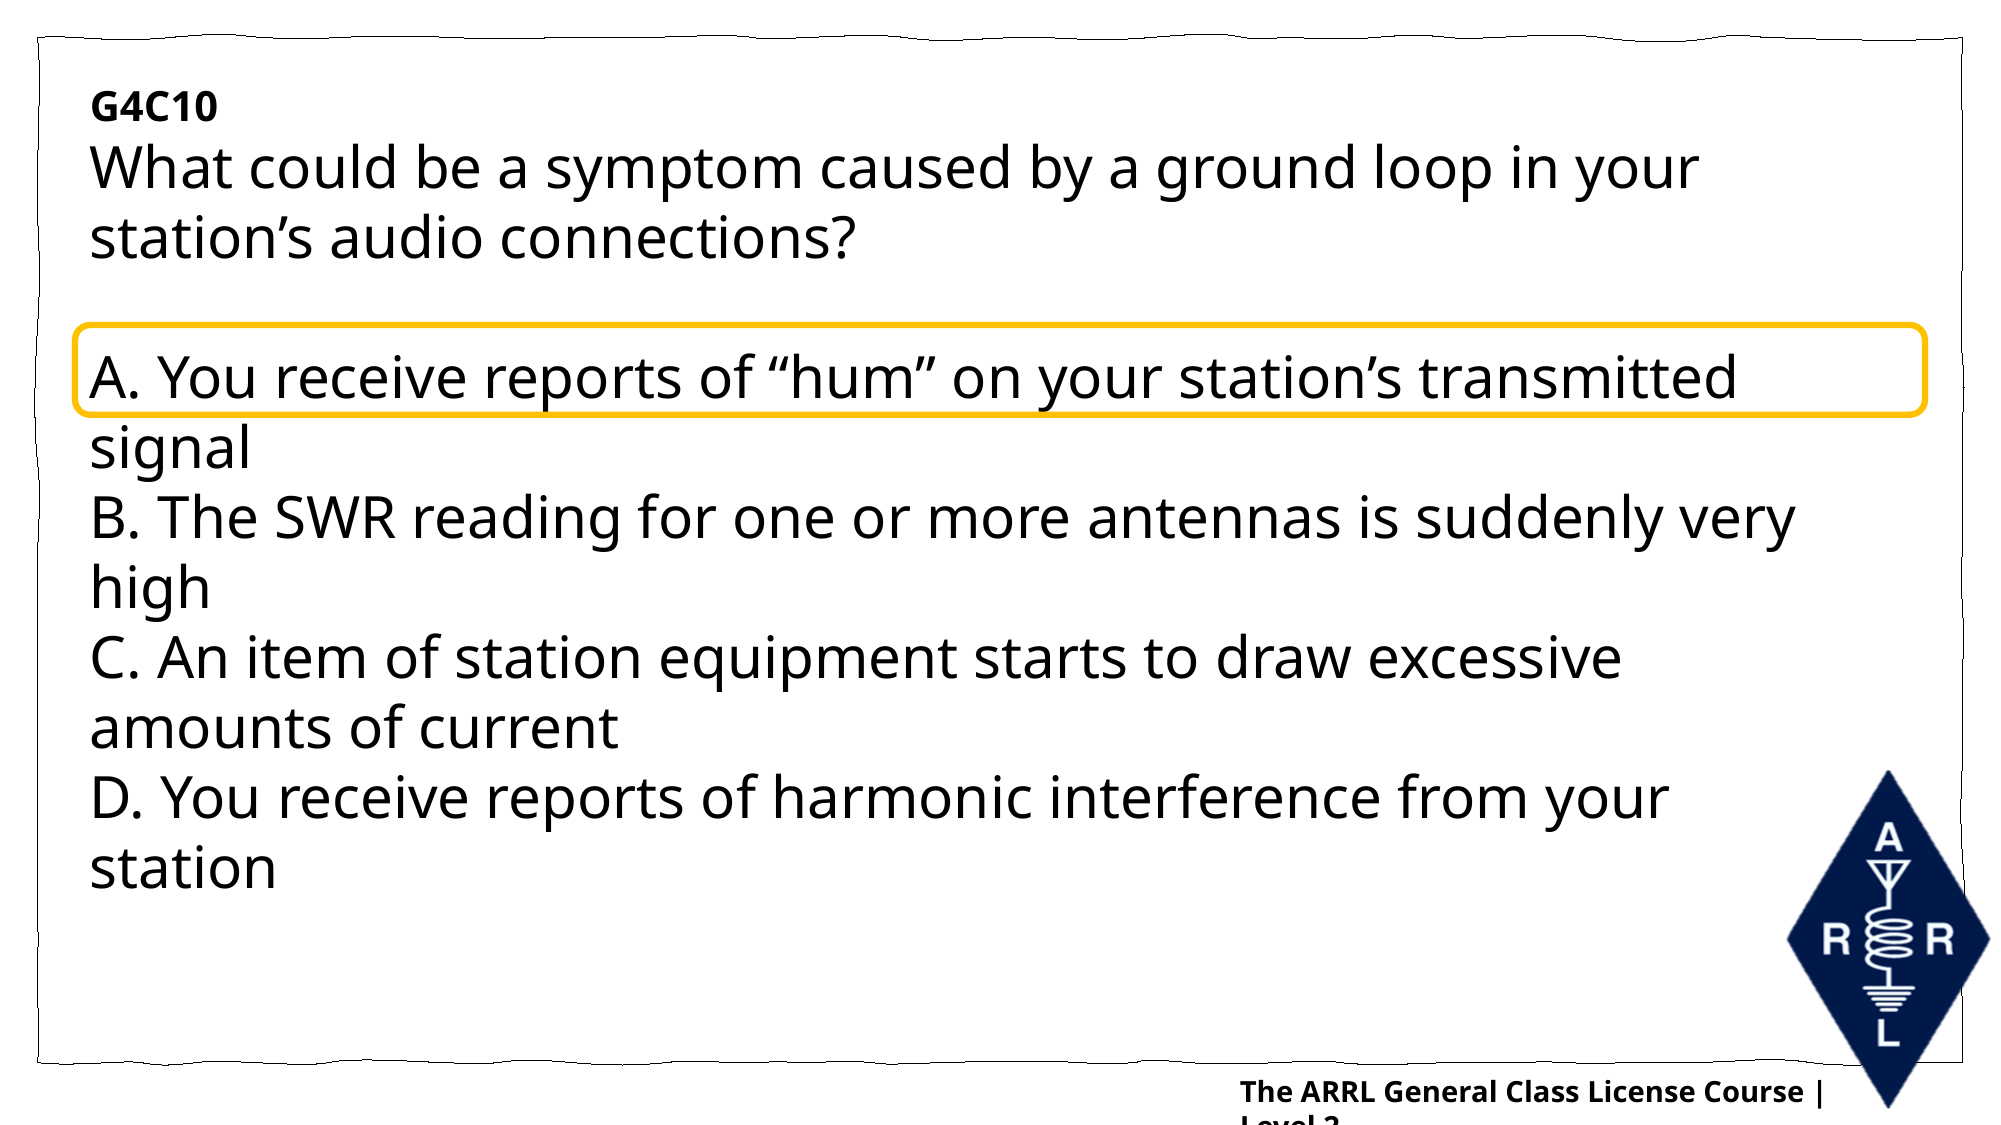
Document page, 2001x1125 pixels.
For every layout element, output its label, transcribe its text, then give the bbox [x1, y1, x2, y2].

text_box G4C10 What could be a symptom caused by a ground loop in your station’s audio connections? A. You receive reports of “hum” on your station’s transmitted signal B. The SWR reading for one or more antennas is suddenly very high C. An item of station equipment starts to draw excessive amounts of current D. You receive reports of harmonic interference from your station [75, 408, 1850, 908]
picture [1773, 752, 1999, 1125]
text_box [73, 324, 1927, 416]
text_box G4C10 What could be a symptom caused by a ground loop in your station’s audio connections? A. You receive reports of “hum” on your station’s transmitted signal B. The SWR reading for one or more antennas is suddenly very high C. An item of station equipment starts to draw excessive amounts of current D. You receive reports of harmonic interference from your station [75, 72, 1850, 332]
